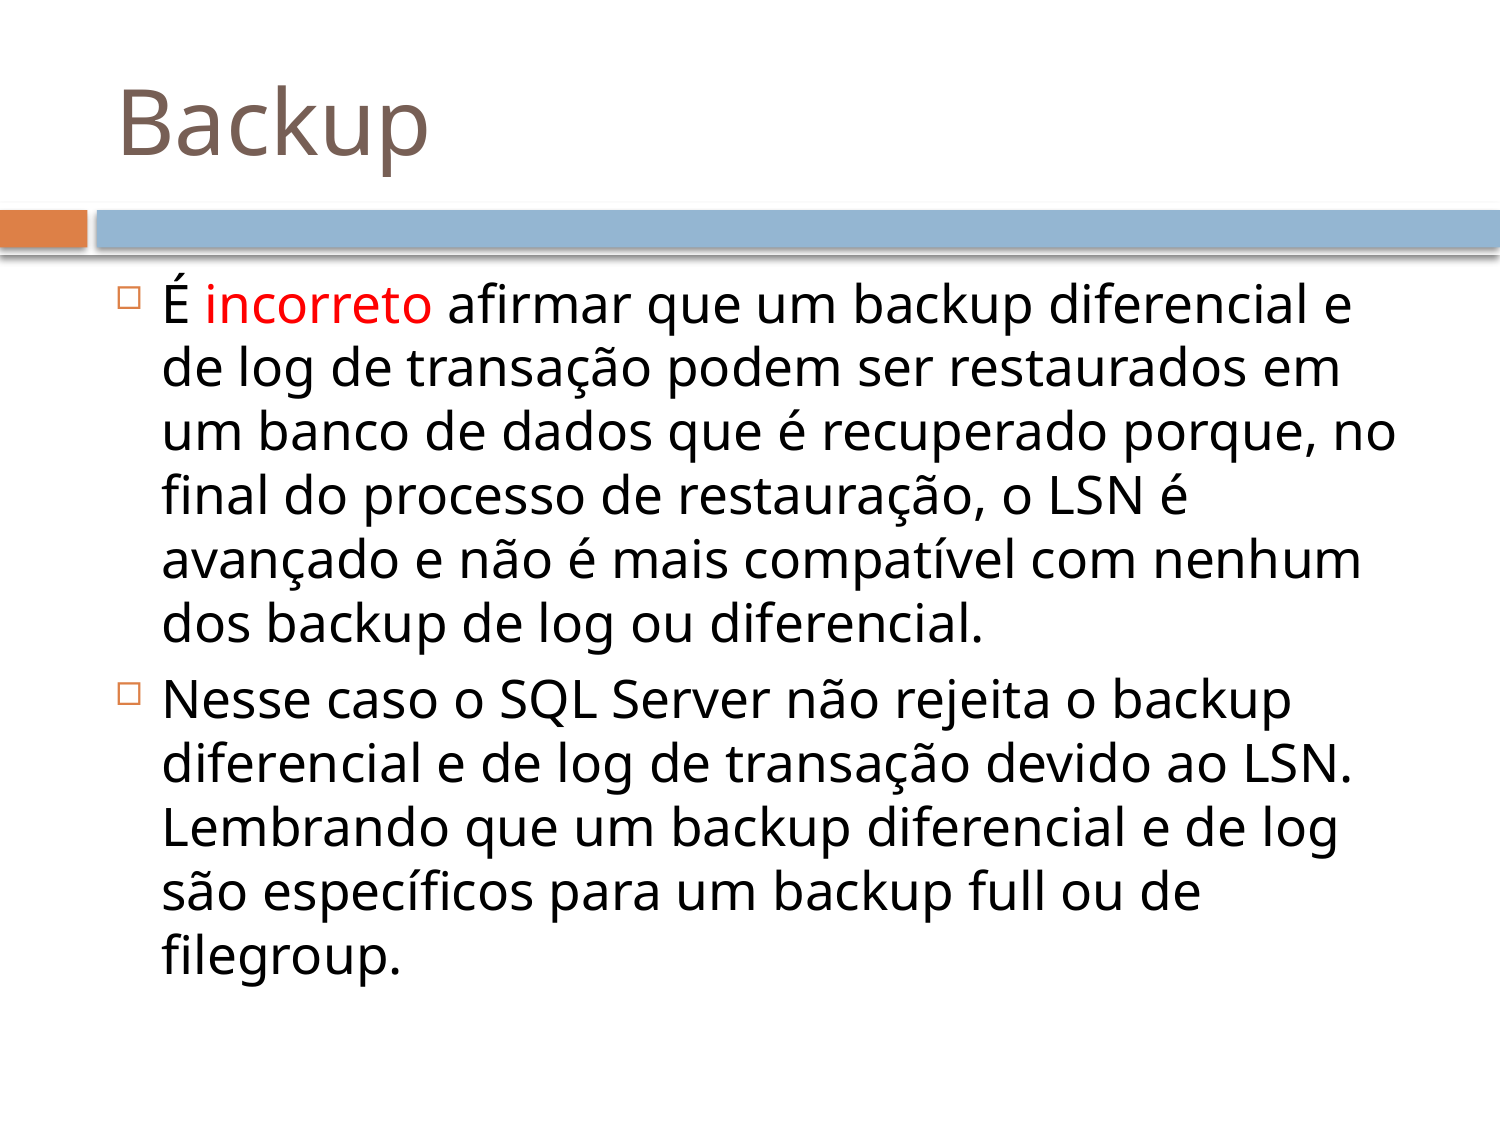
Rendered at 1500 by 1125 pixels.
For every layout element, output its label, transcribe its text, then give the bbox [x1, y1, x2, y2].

list É incorreto afirmar que um backup diferencial e de log de transação podem ser restaurados em um banco de dados que é recuperado porque, no final do processo de restauração, o LSN é avançado e não é mais compatível com nenhum dos backup de log ou diferencial. Nesse caso o SQL Server não rejeita o backup diferencial e de log de transação devido ao LSN. Lembrando que um backup diferencial e de log são específicos para um backup full ou de filegroup. [100, 262, 1438, 1000]
title Backup [100, 37, 1438, 200]
